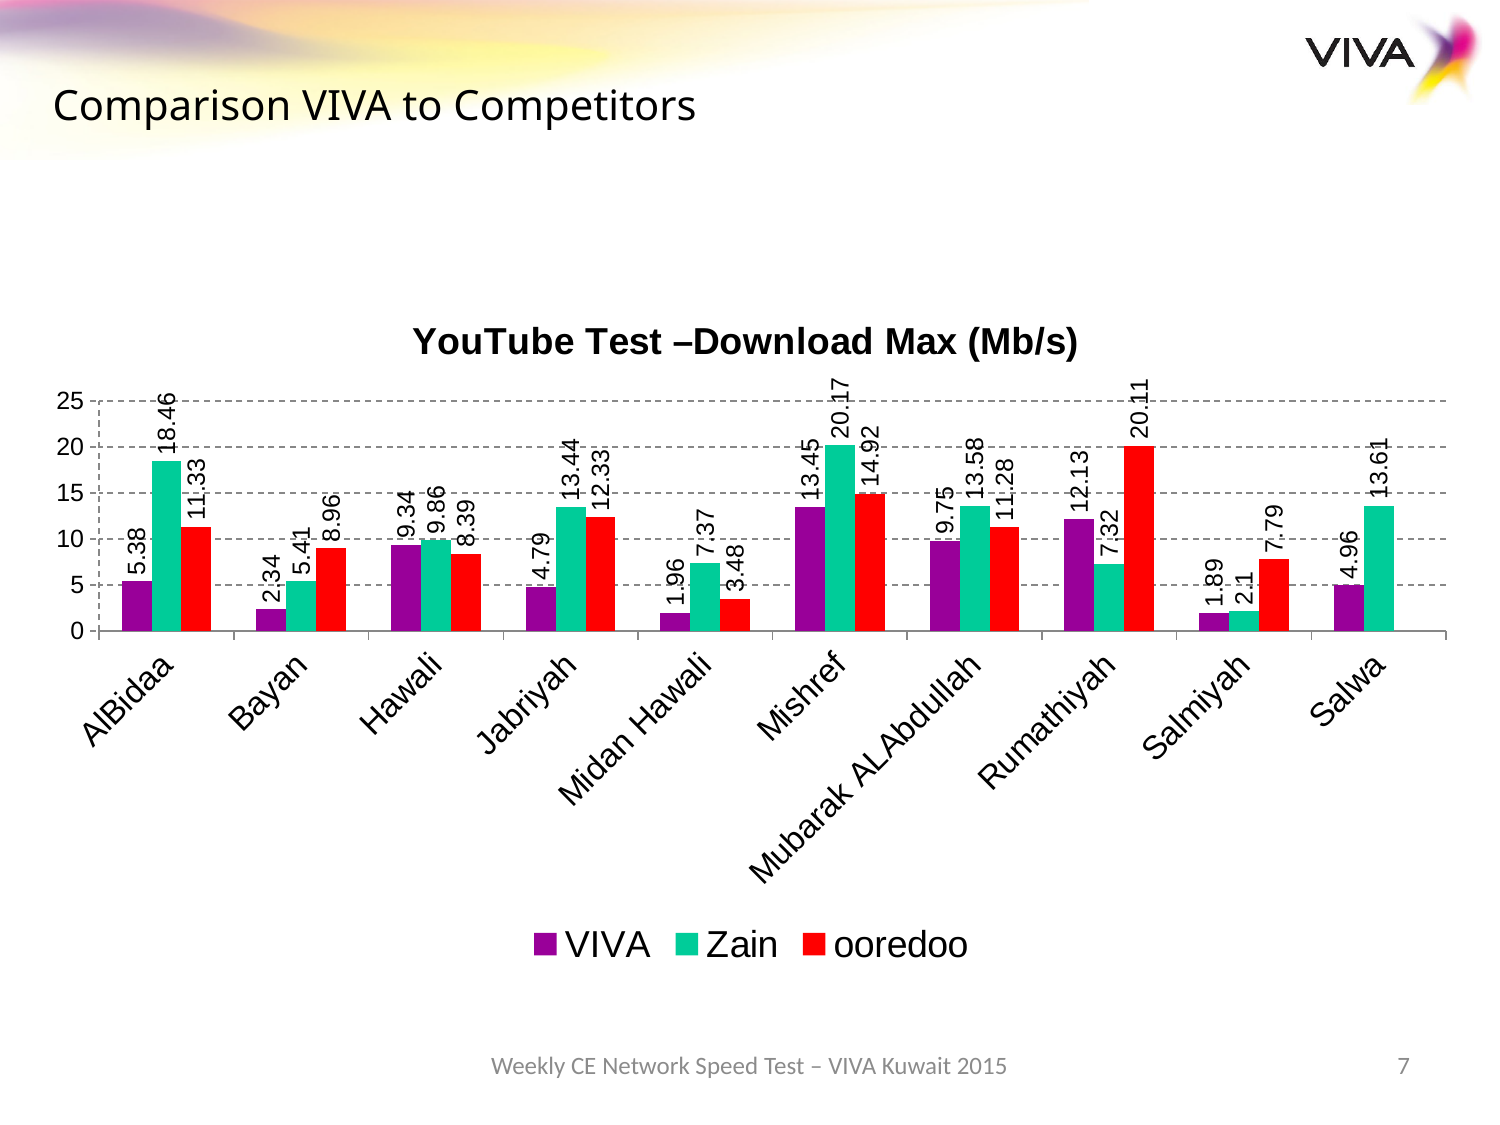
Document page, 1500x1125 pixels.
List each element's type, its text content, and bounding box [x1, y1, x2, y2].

picture [1300, 12, 1485, 105]
text_box 7 [1074, 1042, 1425, 1103]
chart [27, 287, 1476, 974]
picture [0, 0, 1089, 160]
text_box Comparison VIVA to Competitors [37, 24, 1278, 184]
text_box Weekly CE Network Speed Test – VIVA Kuwait 2015 [205, 1042, 1074, 1103]
